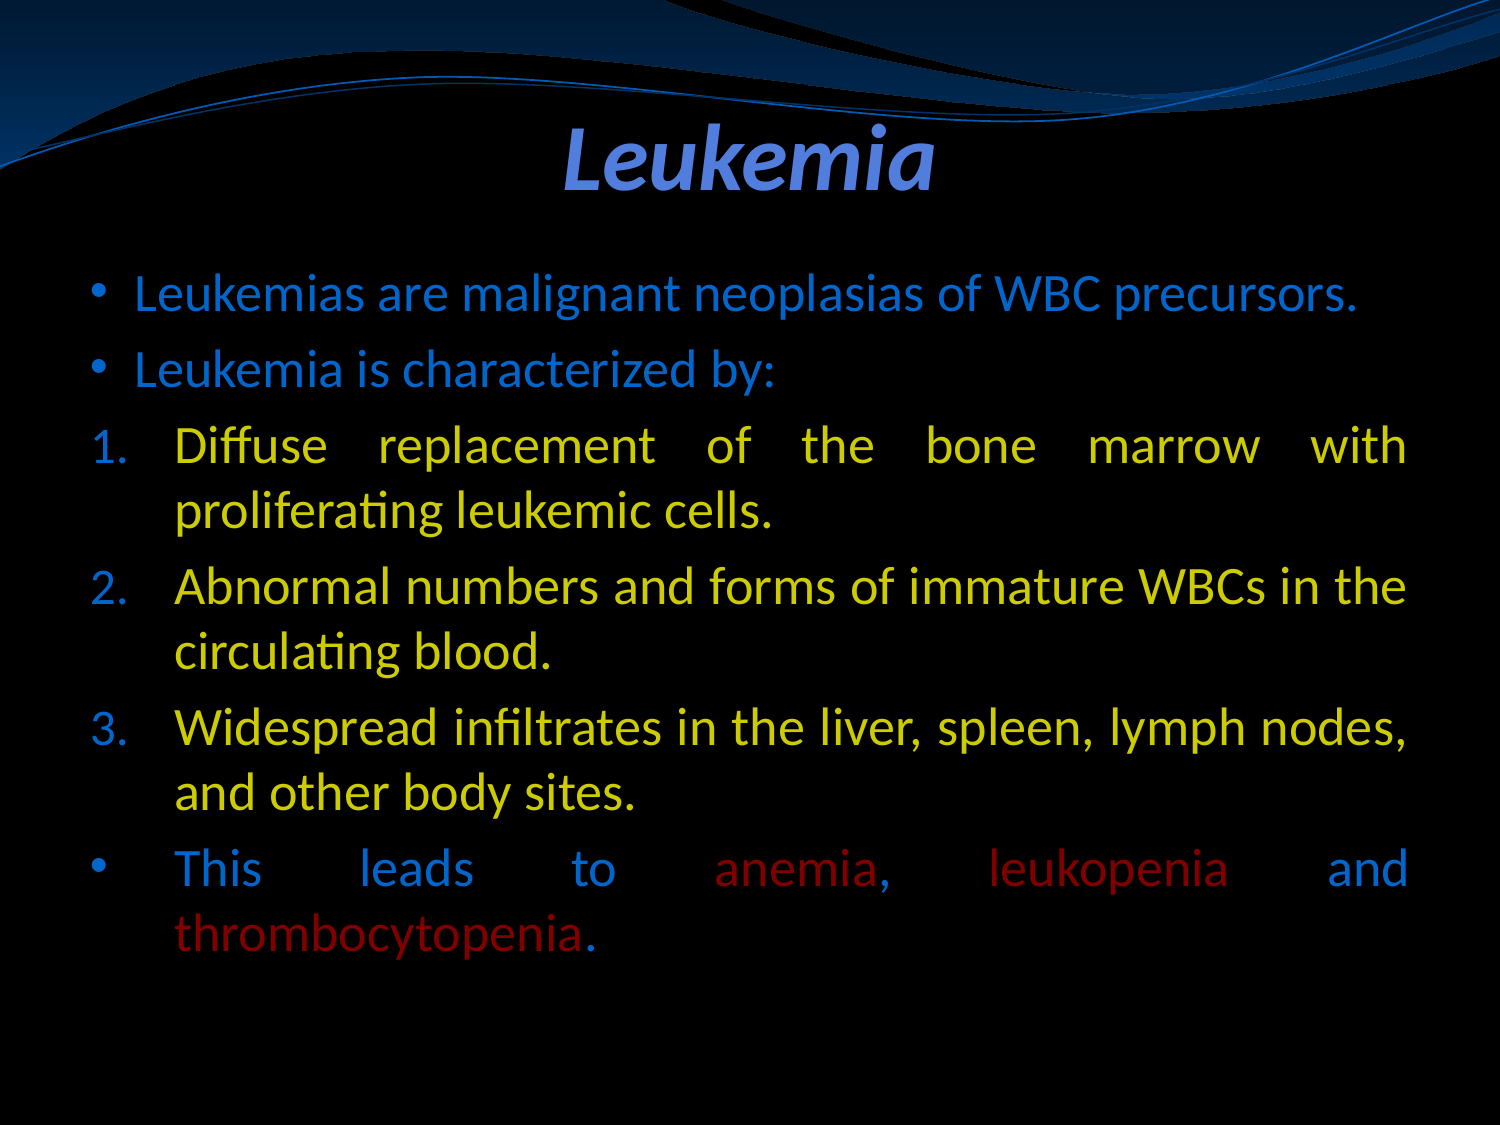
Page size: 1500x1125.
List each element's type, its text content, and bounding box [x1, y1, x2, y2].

title Leukemia [75, 87, 1425, 210]
list Leukemias are malignant neoplasias of WBC precursors. Leukemia is characterized by: Diffuse replacement of the bone marrow with proliferating leukemic cells. Abnormal numbers and forms of immature WBCs in the circulating blood. Widespread infiltrates in the liver, spleen, lymph nodes, and other body sites. This leads to anemia, leukopenia and thrombocytopenia. [75, 249, 1425, 1038]
